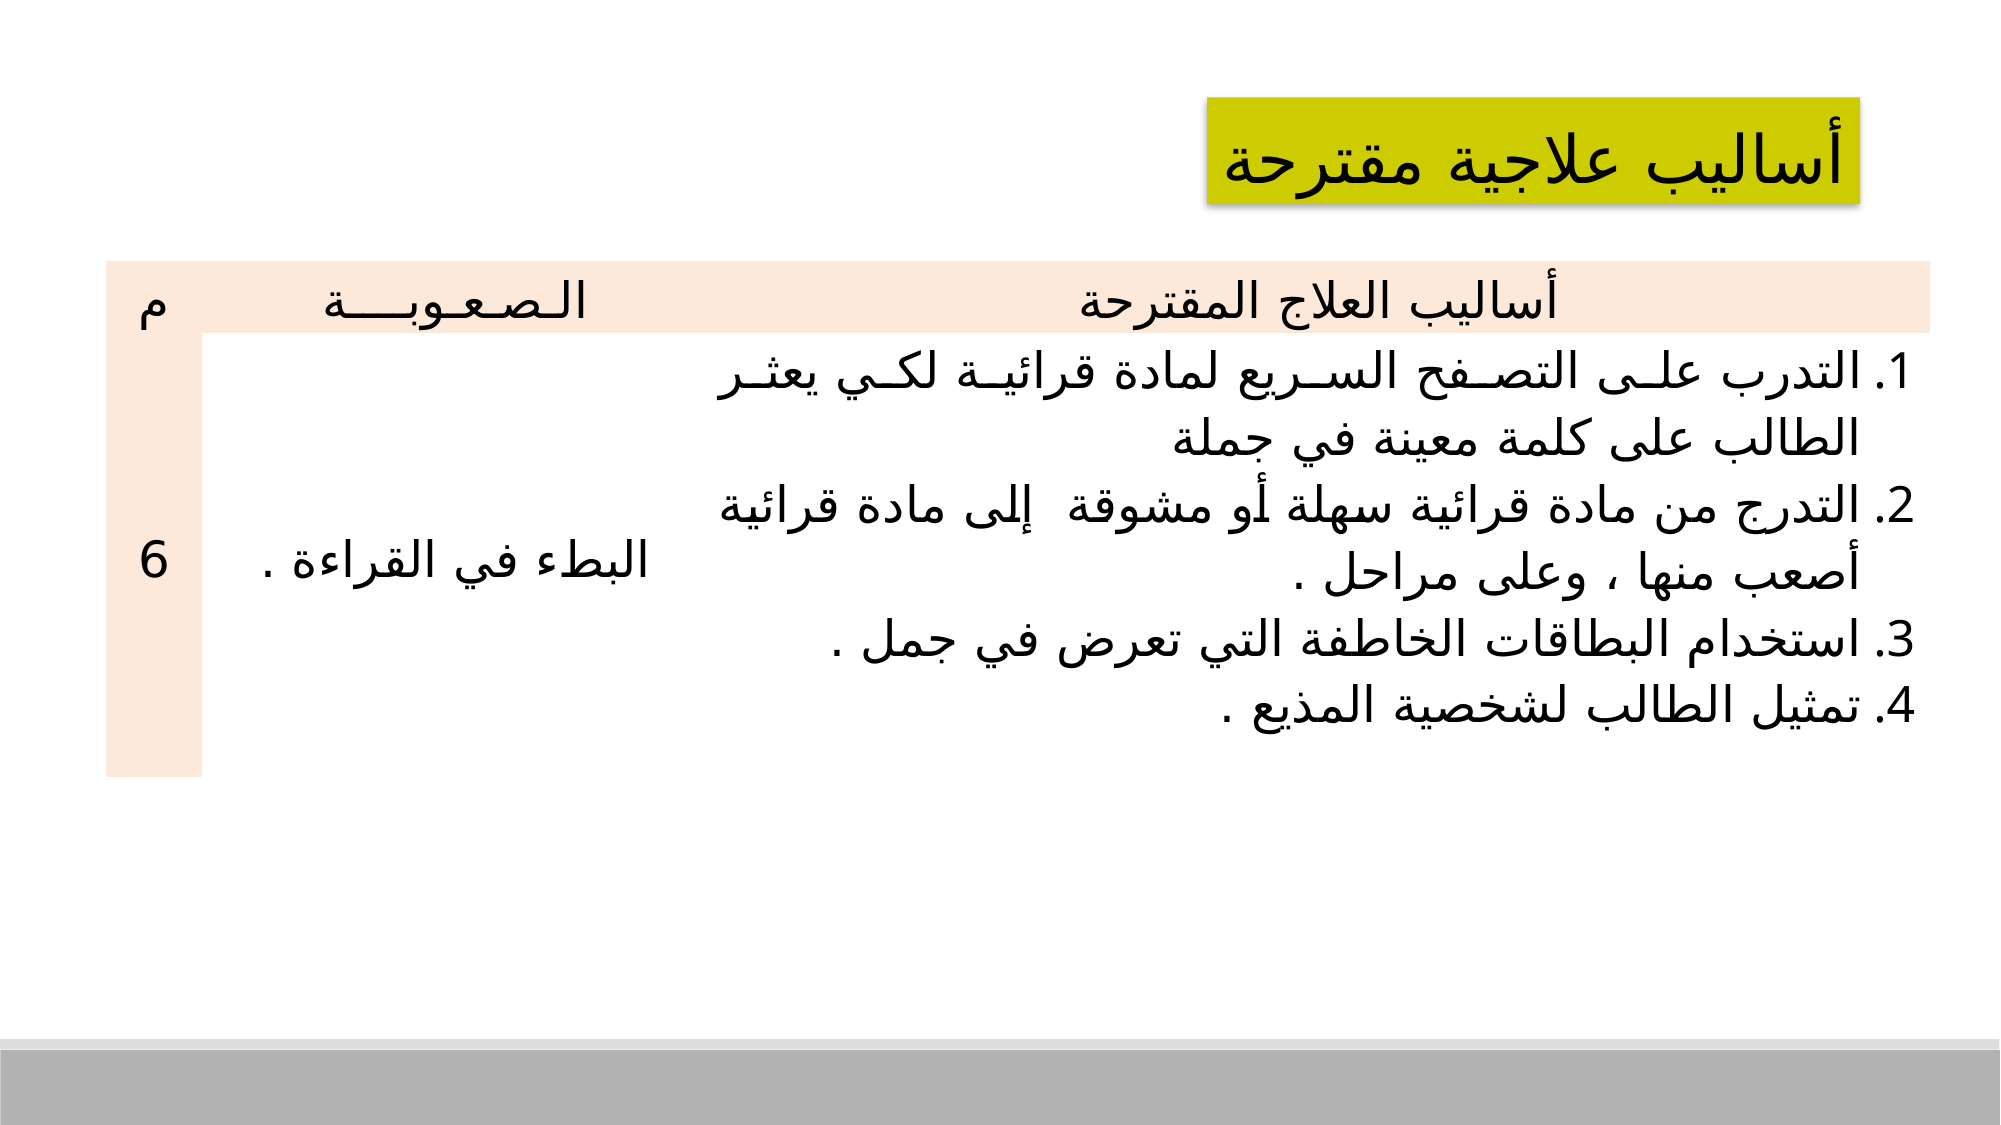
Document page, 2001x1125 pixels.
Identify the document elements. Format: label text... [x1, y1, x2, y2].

table_header م [106, 261, 202, 333]
table_header الـصـعـوبــــة [202, 261, 708, 333]
text_box أساليب علاجية مقترحة [1206, 96, 1861, 205]
table_cell البطء في القراءة . [202, 333, 708, 777]
table_header أساليب العلاج المقترحة [708, 261, 1930, 333]
table_cell التدرب على التصفح السريع لمادة قرائية لكي يعثر الطالب على كلمة معينة في جملة التدرج من مادة قرائية سهلة أو مشوقة إلى مادة قرائية أصعب منها ، وعلى مراحل . استخدام البطاقات الخاطفة التي تعرض في جمل . تمثيل الطالب لشخصية المذيع . [708, 333, 1930, 777]
table_cell 6 [106, 333, 202, 777]
